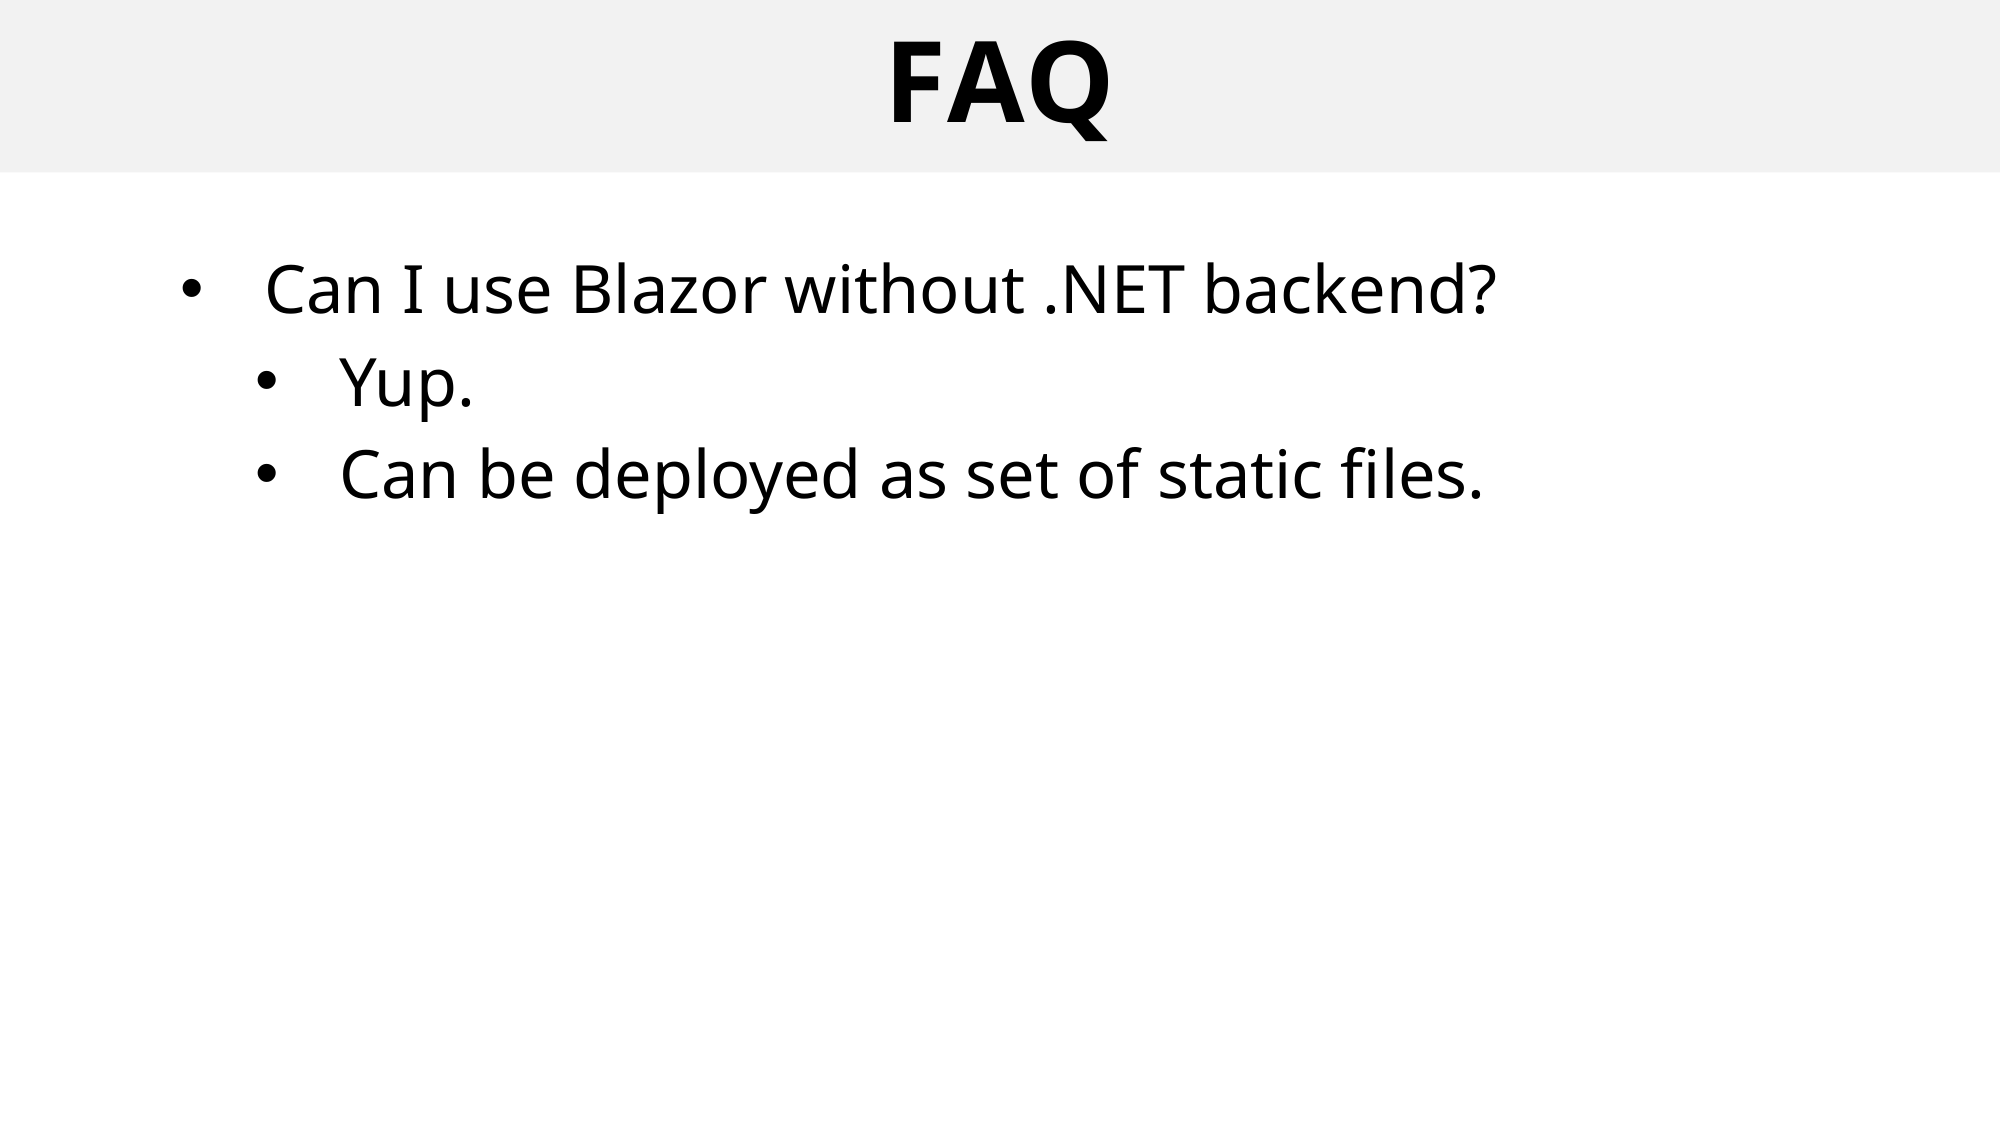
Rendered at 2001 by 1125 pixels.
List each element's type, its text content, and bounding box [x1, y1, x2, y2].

title FAQ [0, 0, 2000, 172]
text_box Can I use Blazor without .NET backend? Yup. Can be deployed as set of static files. [0, 172, 2000, 588]
